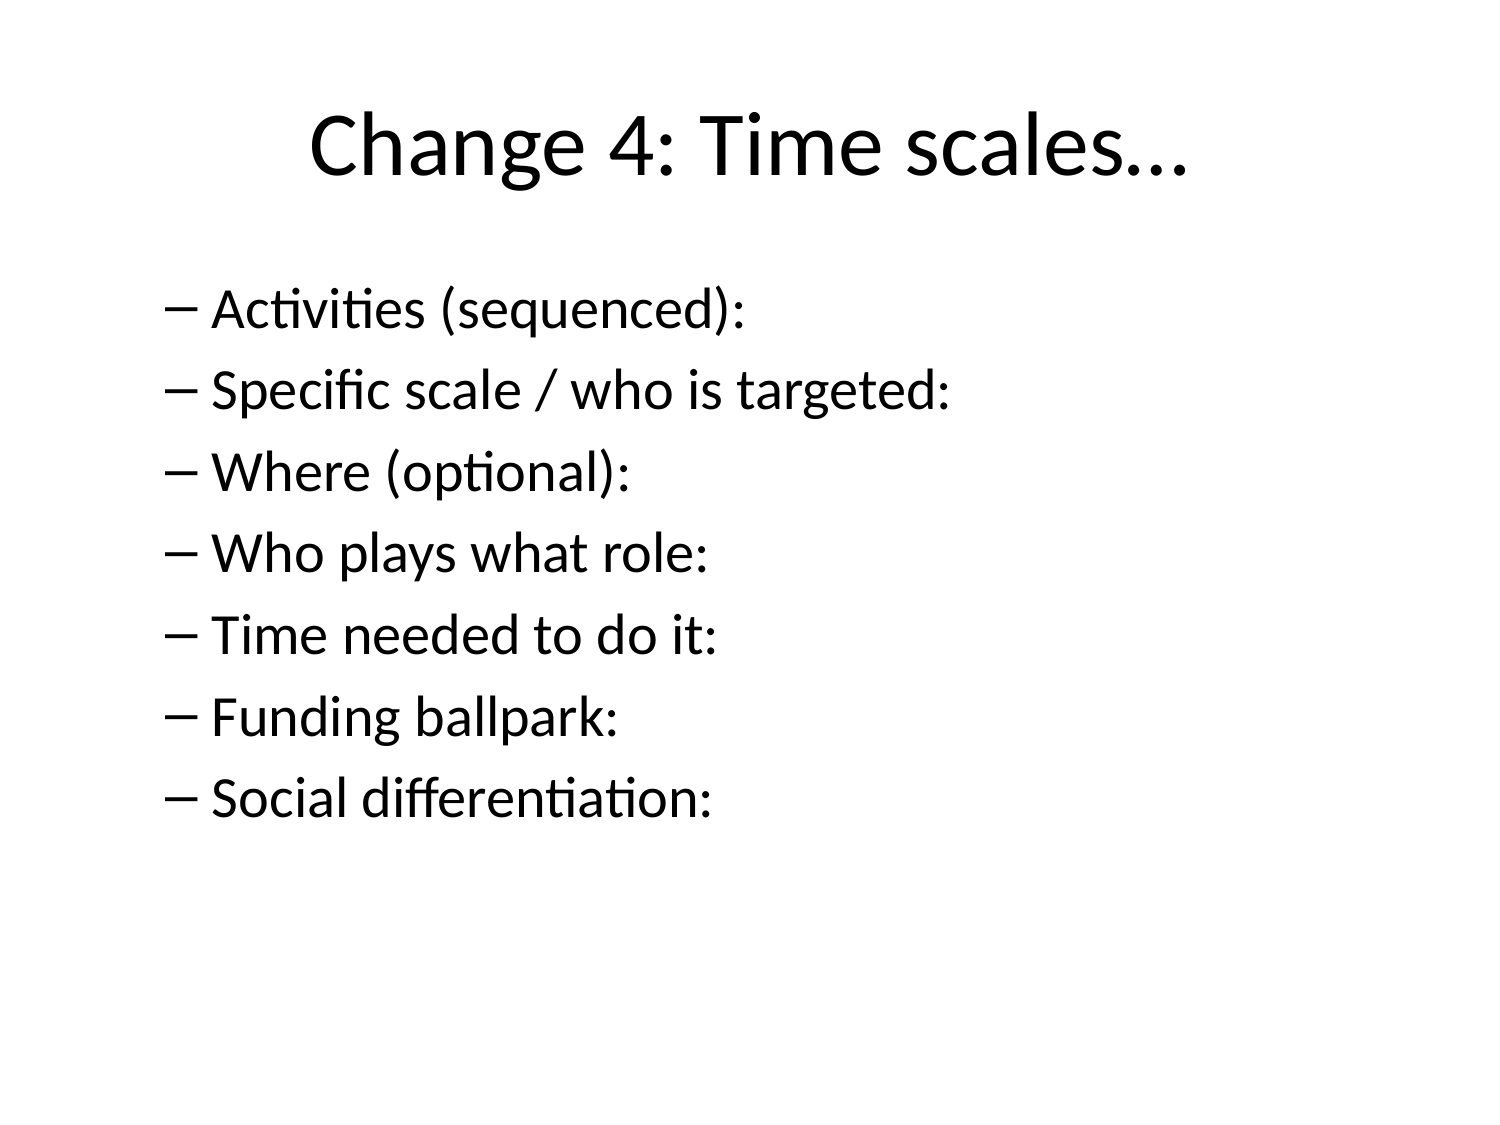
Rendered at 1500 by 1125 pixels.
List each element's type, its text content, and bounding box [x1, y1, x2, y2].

list Activities (sequenced): Specific scale / who is targeted: Where (optional): Who plays what role: Time needed to do it: Funding ballpark: Social differentiation: [75, 262, 1425, 1005]
title Change 4: Time scales… [75, 45, 1425, 233]
